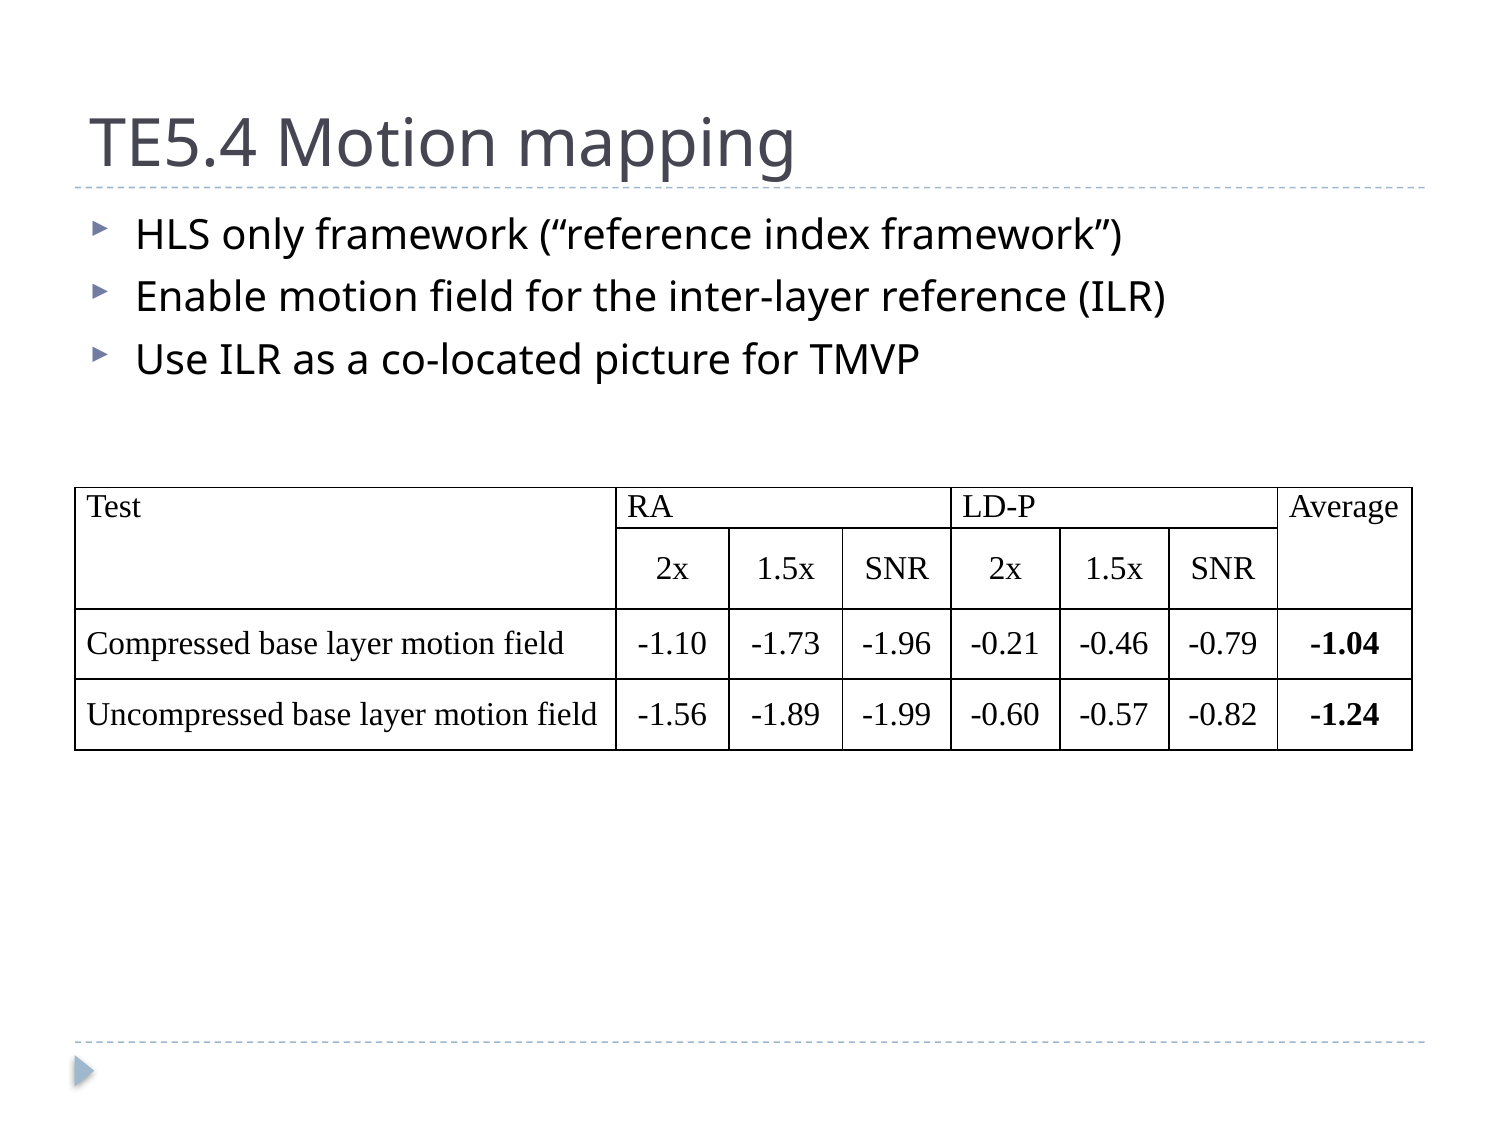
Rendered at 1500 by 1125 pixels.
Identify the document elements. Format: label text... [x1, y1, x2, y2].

table_cell 2x [617, 529, 728, 608]
table_cell -0.60 [952, 680, 1059, 749]
table_cell -1.89 [730, 680, 842, 749]
table_cell -0.79 [1170, 610, 1277, 678]
table_cell -0.82 [1170, 680, 1277, 749]
table_cell Compressed base layer motion field [76, 610, 615, 678]
table_cell -1.10 [617, 610, 728, 678]
table_cell 1.5x [730, 529, 842, 608]
table_cell -0.46 [1061, 610, 1168, 678]
table_cell SNR [1170, 529, 1277, 608]
table_header RA [617, 488, 950, 527]
table_header Test [76, 488, 615, 608]
title TE5.4 Motion mapping [75, 24, 1425, 188]
table_header LD-P [952, 488, 1277, 527]
table_cell -1.96 [843, 610, 950, 678]
table_cell SNR [843, 529, 950, 608]
table_cell -1.04 [1278, 610, 1411, 678]
list HLS only framework (“reference index framework”) Enable motion field for the inter-layer reference (ILR) Use ILR as a co-located picture for TMVP [75, 200, 1425, 1010]
table_cell Uncompressed base layer motion field [76, 680, 615, 749]
table_cell -1.99 [843, 680, 950, 749]
table_cell -0.21 [952, 610, 1059, 678]
table_cell 2x [952, 529, 1059, 608]
table_cell -1.24 [1278, 680, 1411, 749]
table_cell -0.57 [1061, 680, 1168, 749]
table_header Average [1278, 488, 1411, 608]
table_cell -1.56 [617, 680, 728, 749]
table_cell 1.5x [1061, 529, 1168, 608]
table_cell -1.73 [730, 610, 842, 678]
